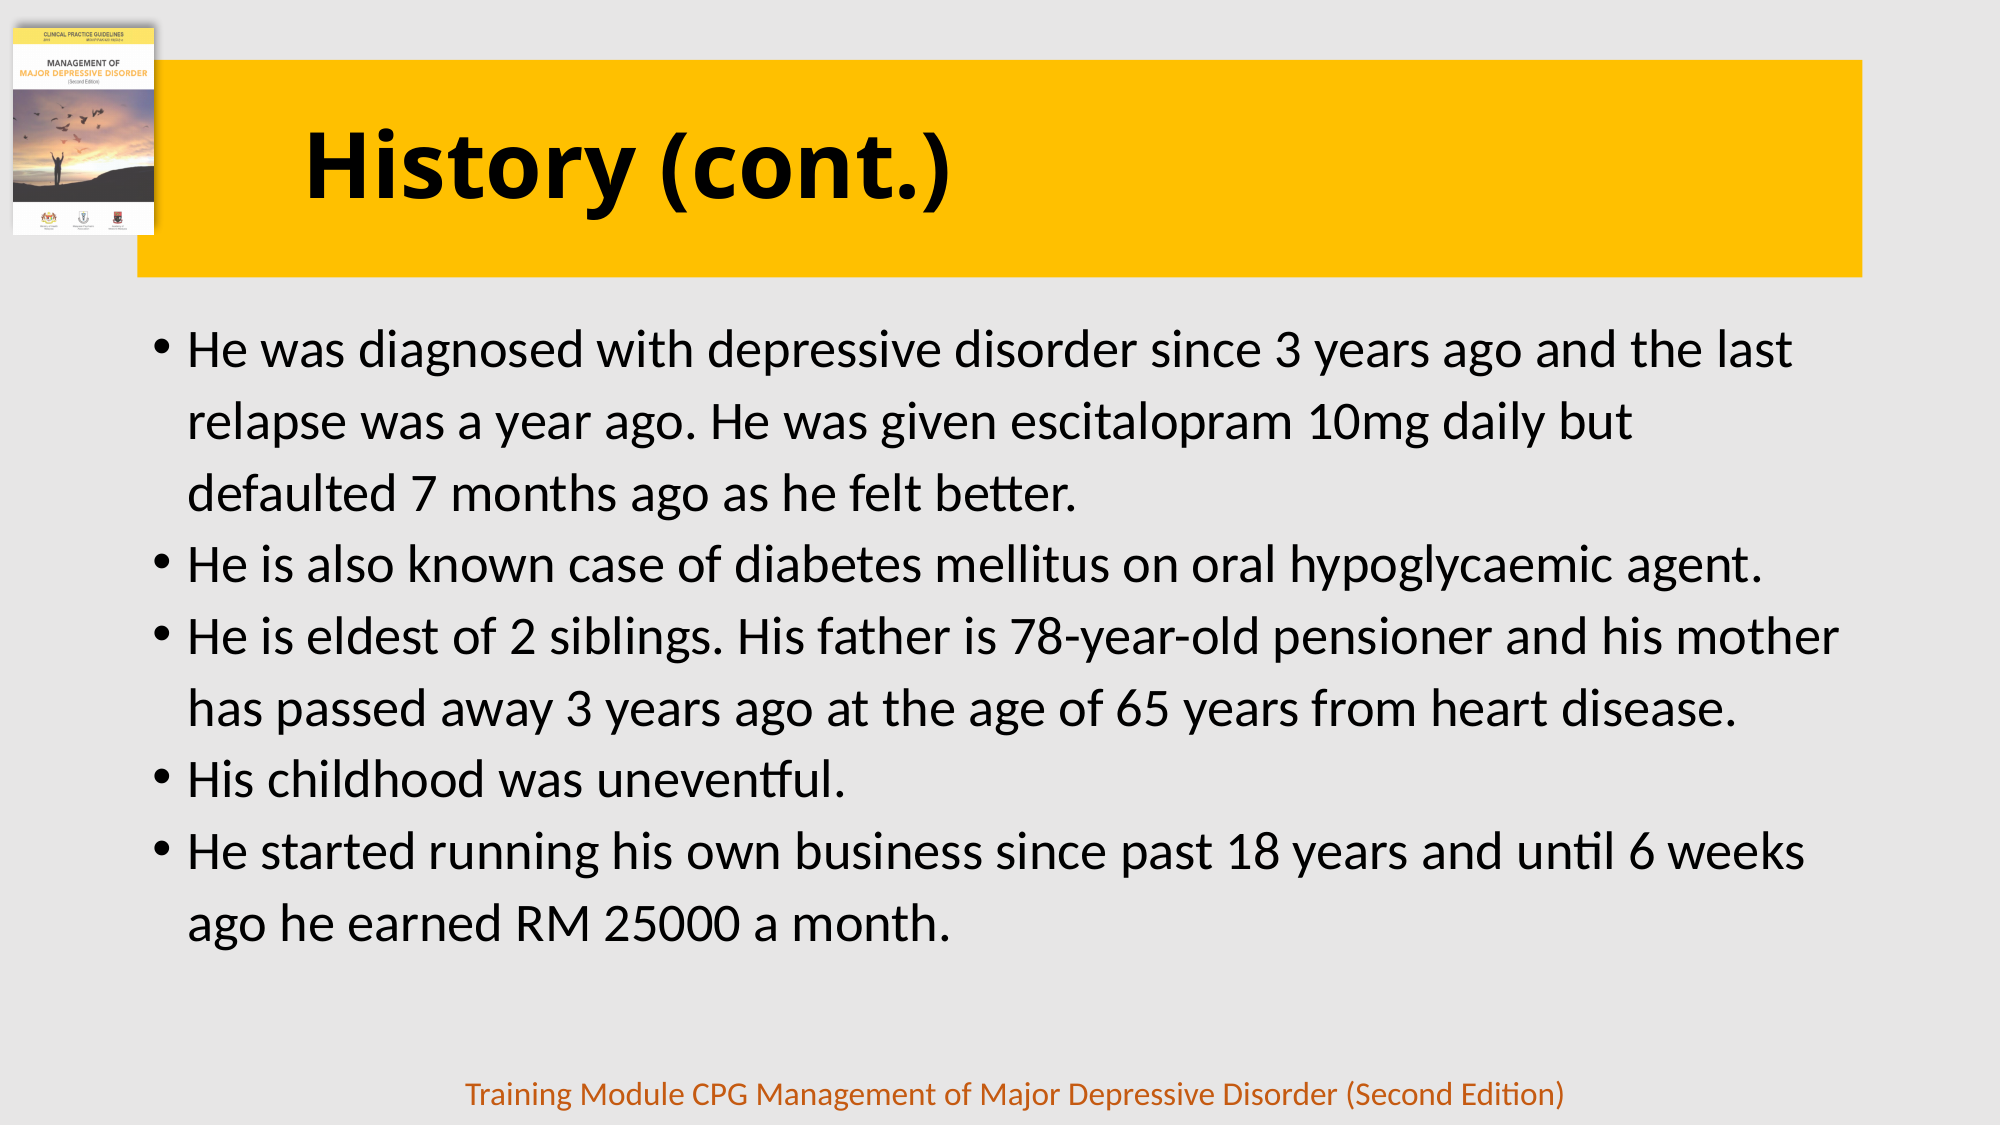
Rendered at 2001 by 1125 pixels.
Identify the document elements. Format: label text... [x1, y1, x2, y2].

list He was diagnosed with depressive disorder since 3 years ago and the last relapse was a year ago. He was given escitalopram 10mg daily but defaulted 7 months ago as he felt better. He is also known case of diabetes mellitus on oral hypoglycaemic agent. He is eldest of 2 siblings. His father is 78-year-old pensioner and his mother has passed away 3 years ago at the age of 65 years from heart disease. His childhood was uneventful. He started running his own business since past 18 years and until 6 weeks ago he earned RM 25000 a month. [137, 299, 1863, 1014]
text_box Training Module CPG Management of Major Depressive Disorder (Second Edition) [450, 1065, 1832, 1120]
title History (cont.) [137, 59, 1863, 278]
picture [13, 28, 154, 235]
